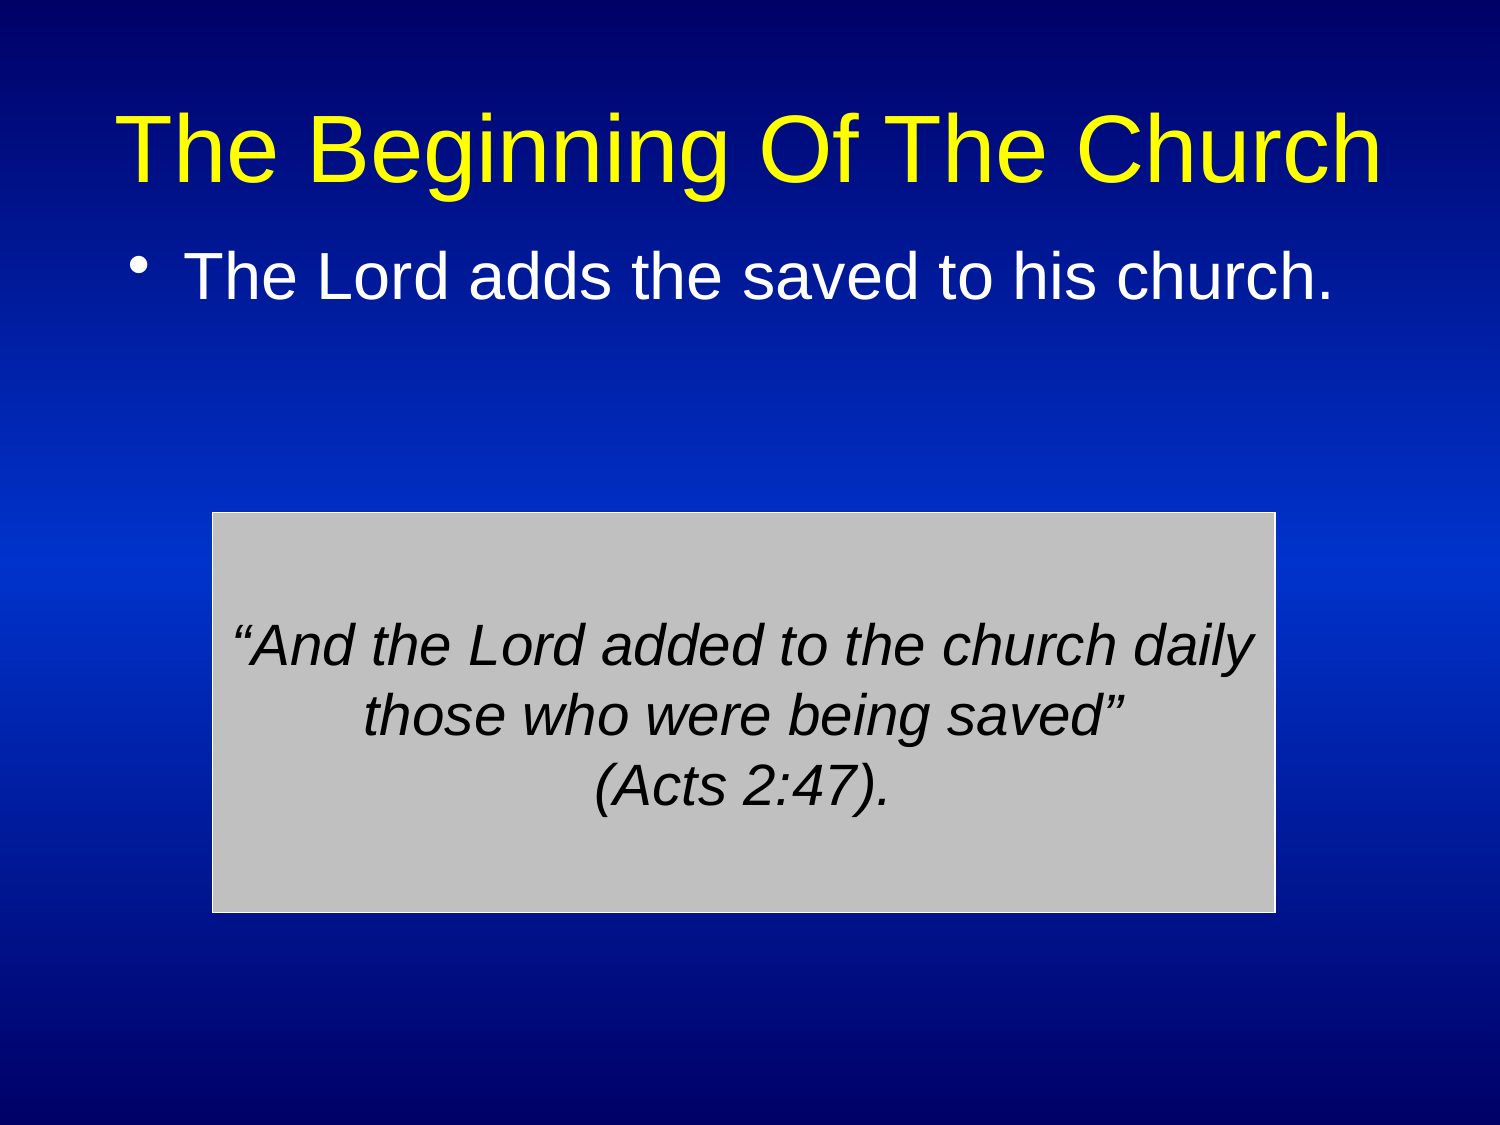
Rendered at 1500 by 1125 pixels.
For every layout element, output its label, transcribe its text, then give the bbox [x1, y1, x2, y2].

list The Lord adds the saved to his church. [112, 224, 1463, 1125]
text_box “And the Lord added to the church daily those who were being saved” (Acts 2:47). [212, 512, 1275, 913]
title The Beginning Of The Church [37, 50, 1463, 238]
